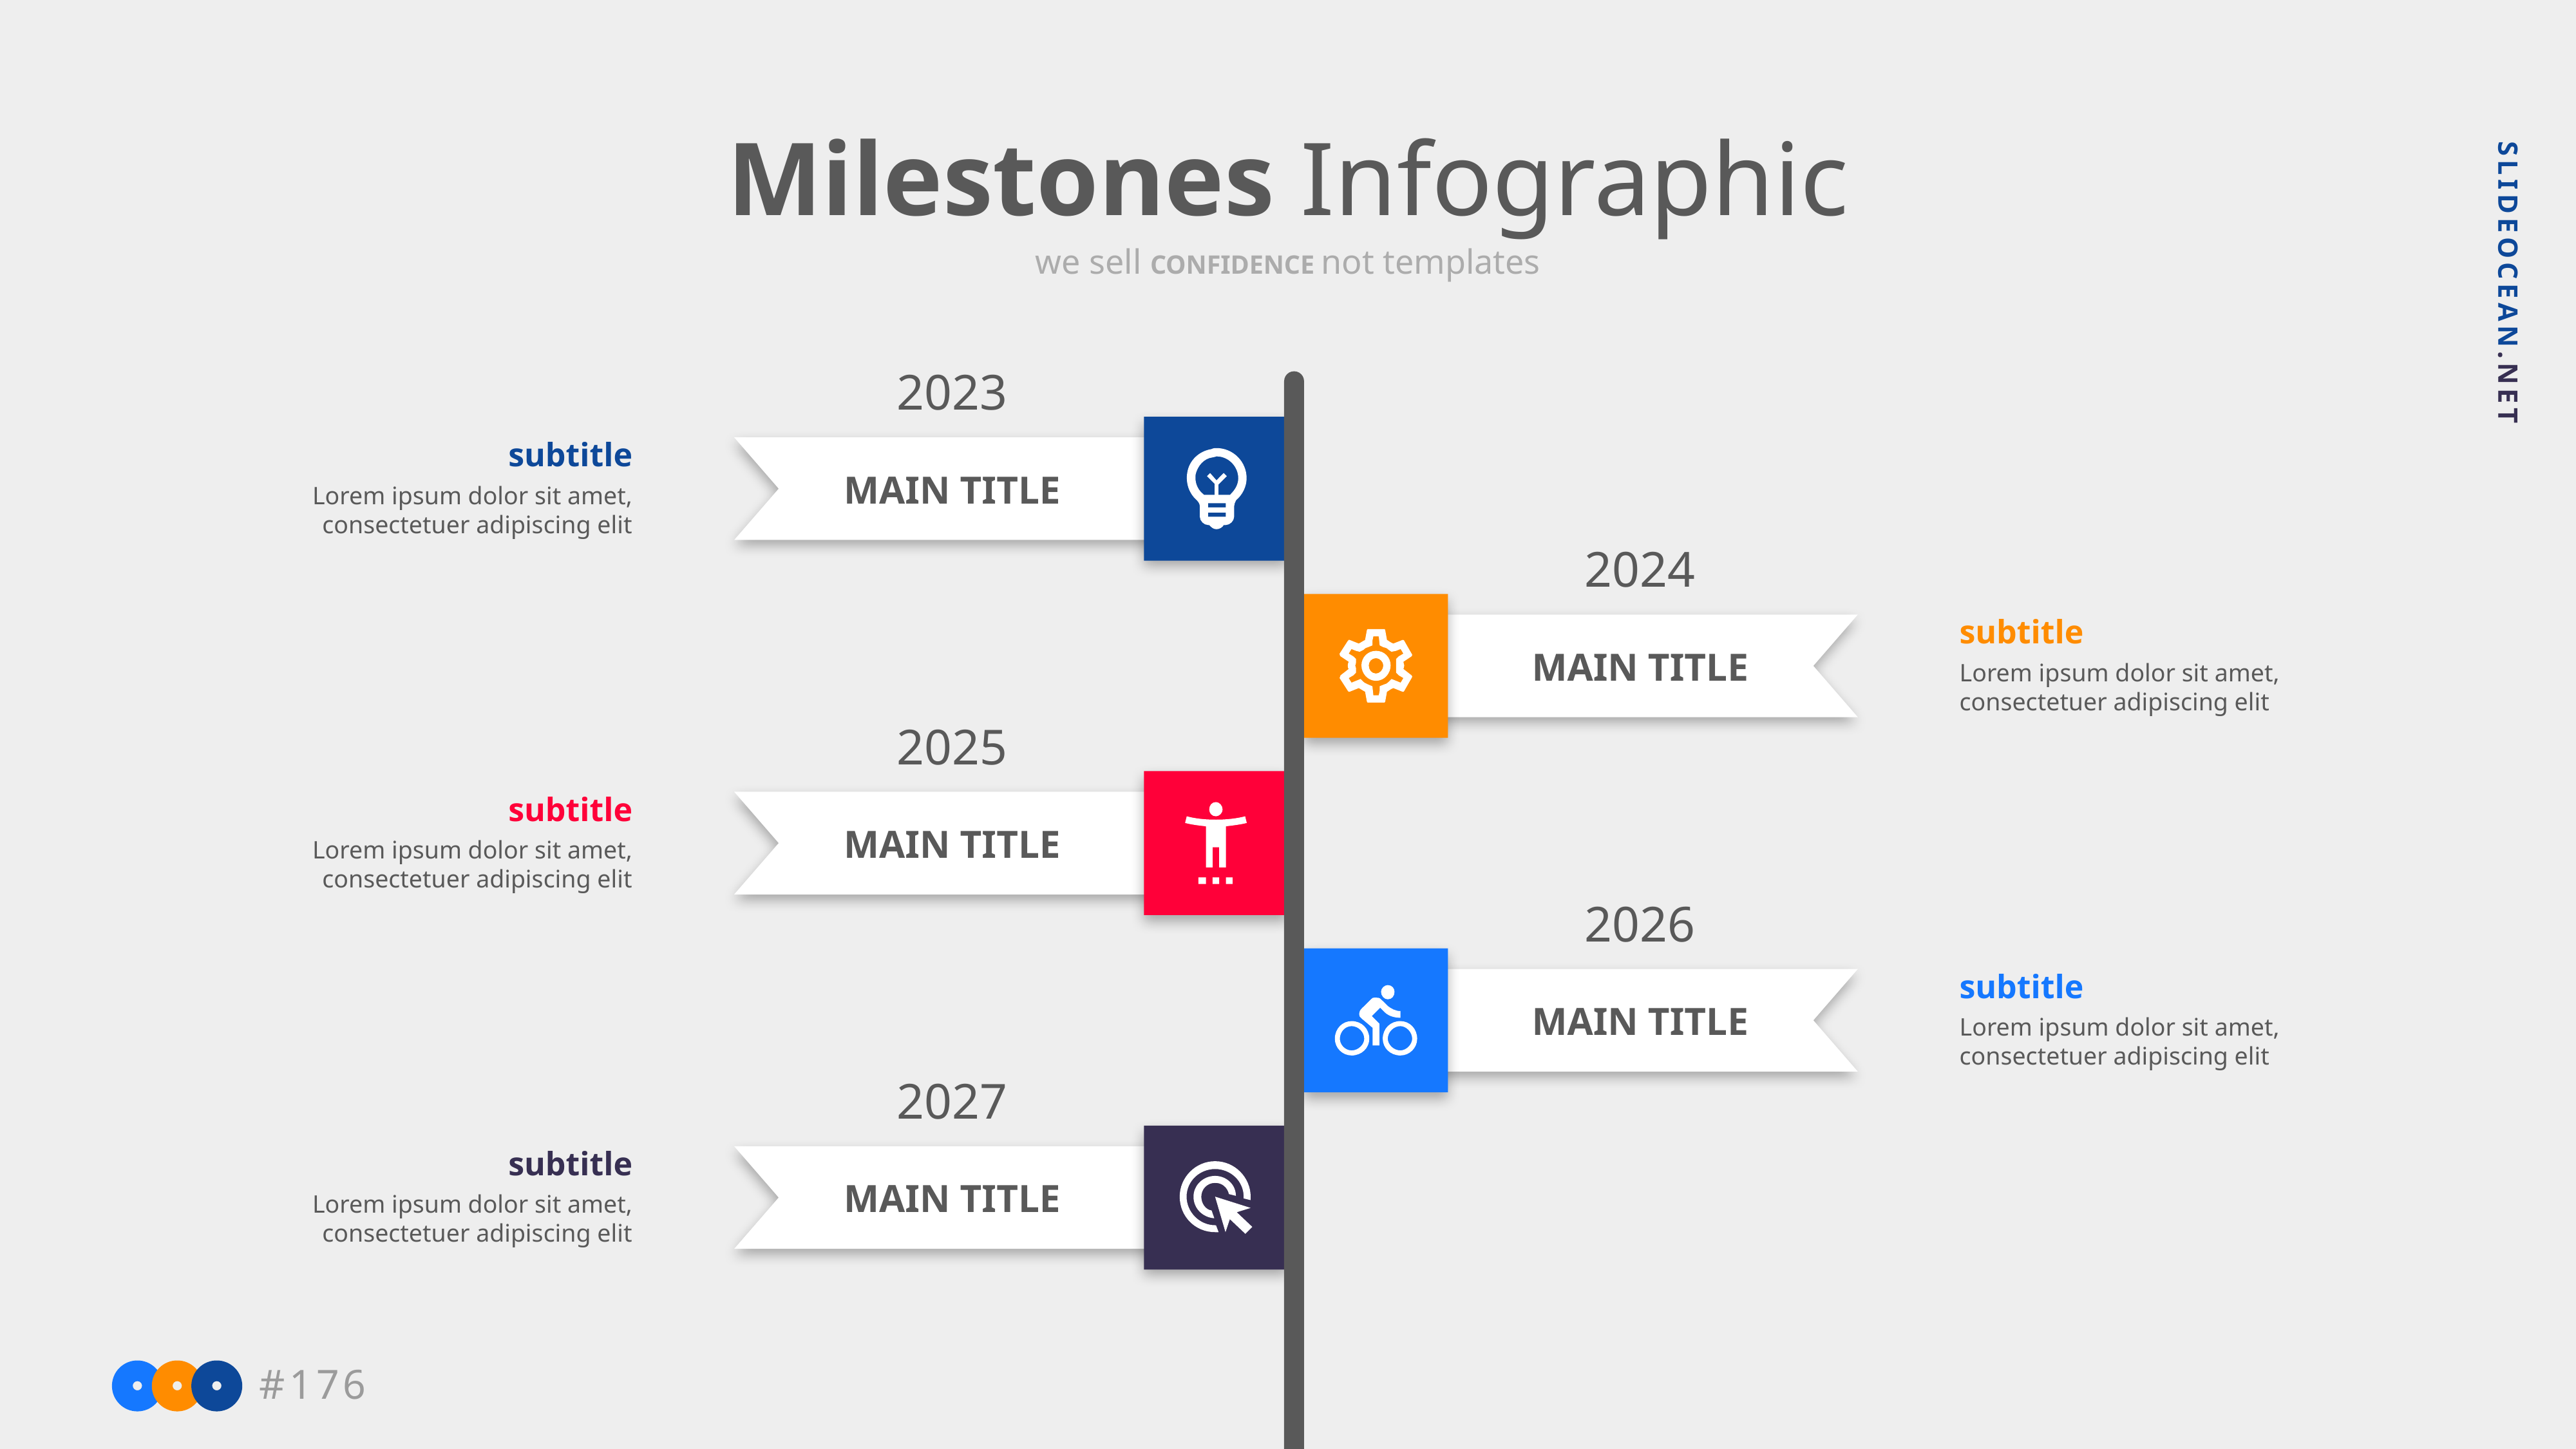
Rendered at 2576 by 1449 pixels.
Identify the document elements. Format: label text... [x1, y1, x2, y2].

text_box we sell CONFIDENCE not templates [1026, 235, 1550, 285]
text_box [734, 1125, 1289, 1270]
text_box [1949, 960, 2304, 1076]
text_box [734, 416, 1289, 562]
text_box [734, 770, 1289, 916]
text_box 2023 [799, 357, 1106, 416]
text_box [1949, 606, 2304, 721]
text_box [288, 1138, 643, 1253]
text_box 2026 [1486, 888, 1794, 948]
text_box [1283, 370, 1305, 1449]
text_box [1303, 948, 1859, 1093]
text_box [1303, 593, 1859, 739]
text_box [288, 429, 643, 544]
text_box Milestones Infographic [717, 110, 1859, 241]
text_box 2027 [799, 1065, 1106, 1125]
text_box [1184, 448, 1247, 530]
text_box 2025 [799, 711, 1106, 770]
text_box 2024 [1486, 534, 1794, 593]
text_box #176 [259, 1359, 405, 1408]
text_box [288, 783, 643, 899]
